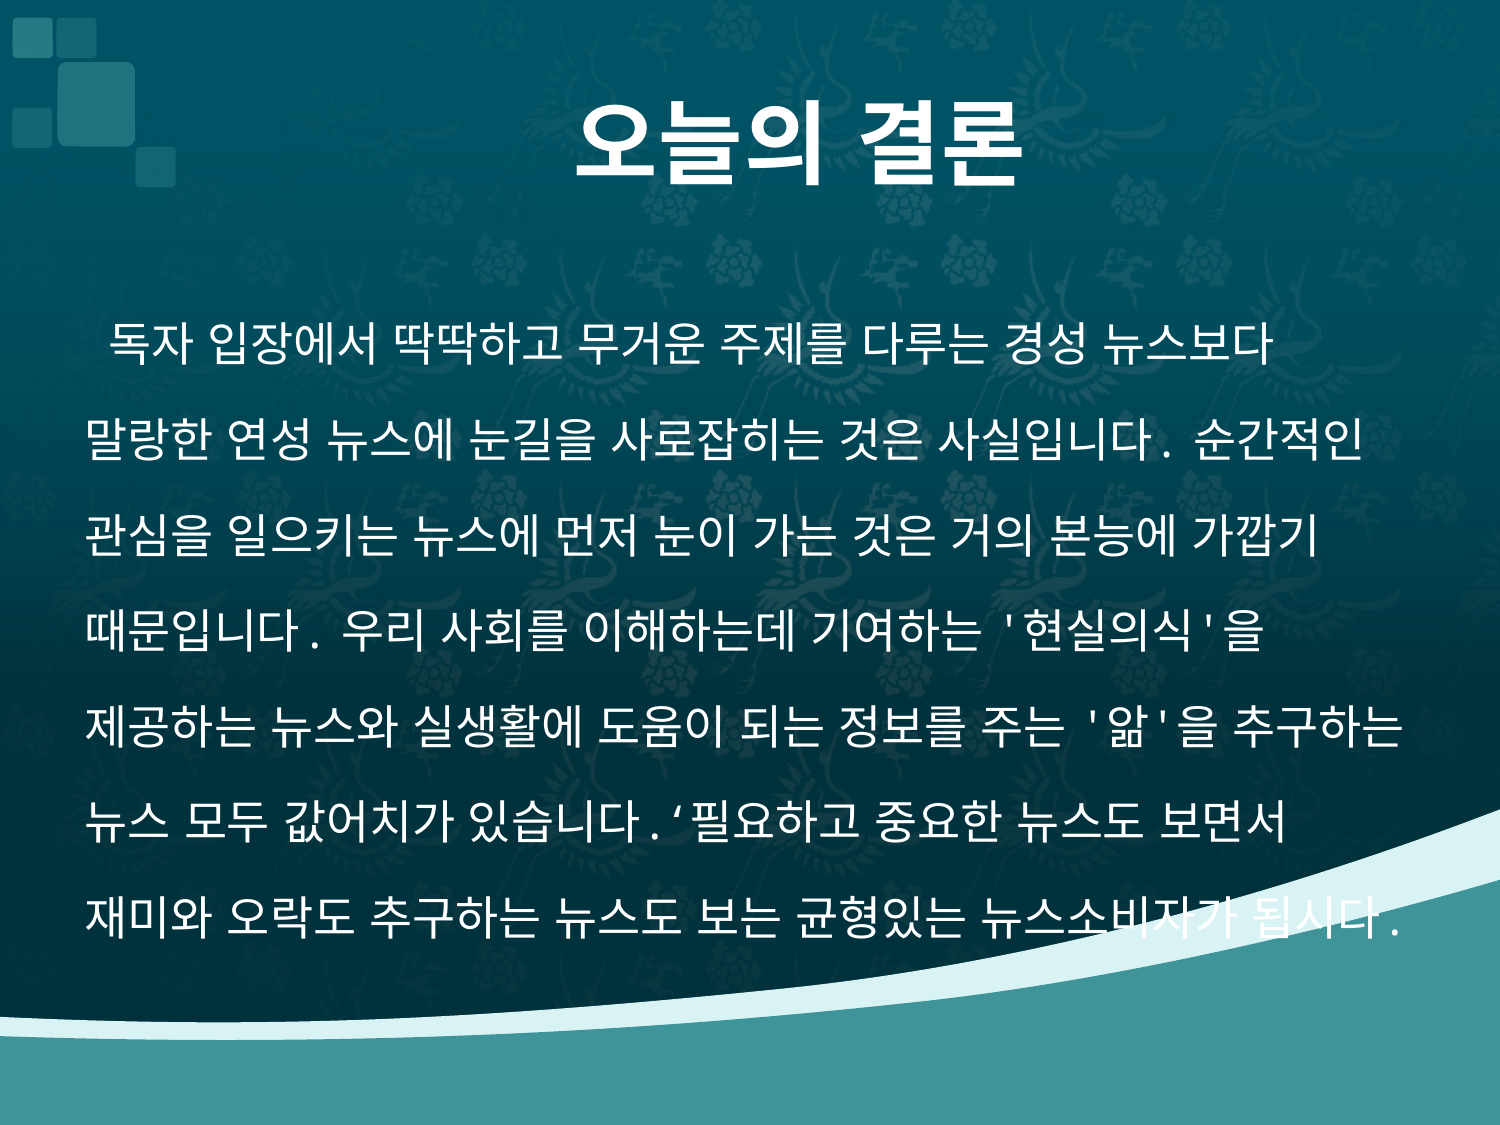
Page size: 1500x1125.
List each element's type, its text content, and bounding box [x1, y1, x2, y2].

list 독자 입장에서 딱딱하고 무거운 주제를 다루는 경성 뉴스보다 말랑한 연성 뉴스에 눈길을 사로잡히는 것은 사실입니다. 순간적인 관심을 일으키는 뉴스에 먼저 눈이 가는 것은 거의 본능에 가깝기 때문입니다. 우리 사회를 이해하는데 기여하는 '현실의식'을 제공하는 뉴스와 실생활에 도움이 되는 정보를 주는 '앎'을 추구하는 뉴스 모두 값어치가 있습니다. ‘필요하고 중요한 뉴스도 보면서 재미와 오락도 추구하는 뉴스도 보는 균형있는 뉴스소비자가 됩시다. [70, 262, 1425, 1005]
title 오늘의 결론 [187, 58, 1414, 223]
